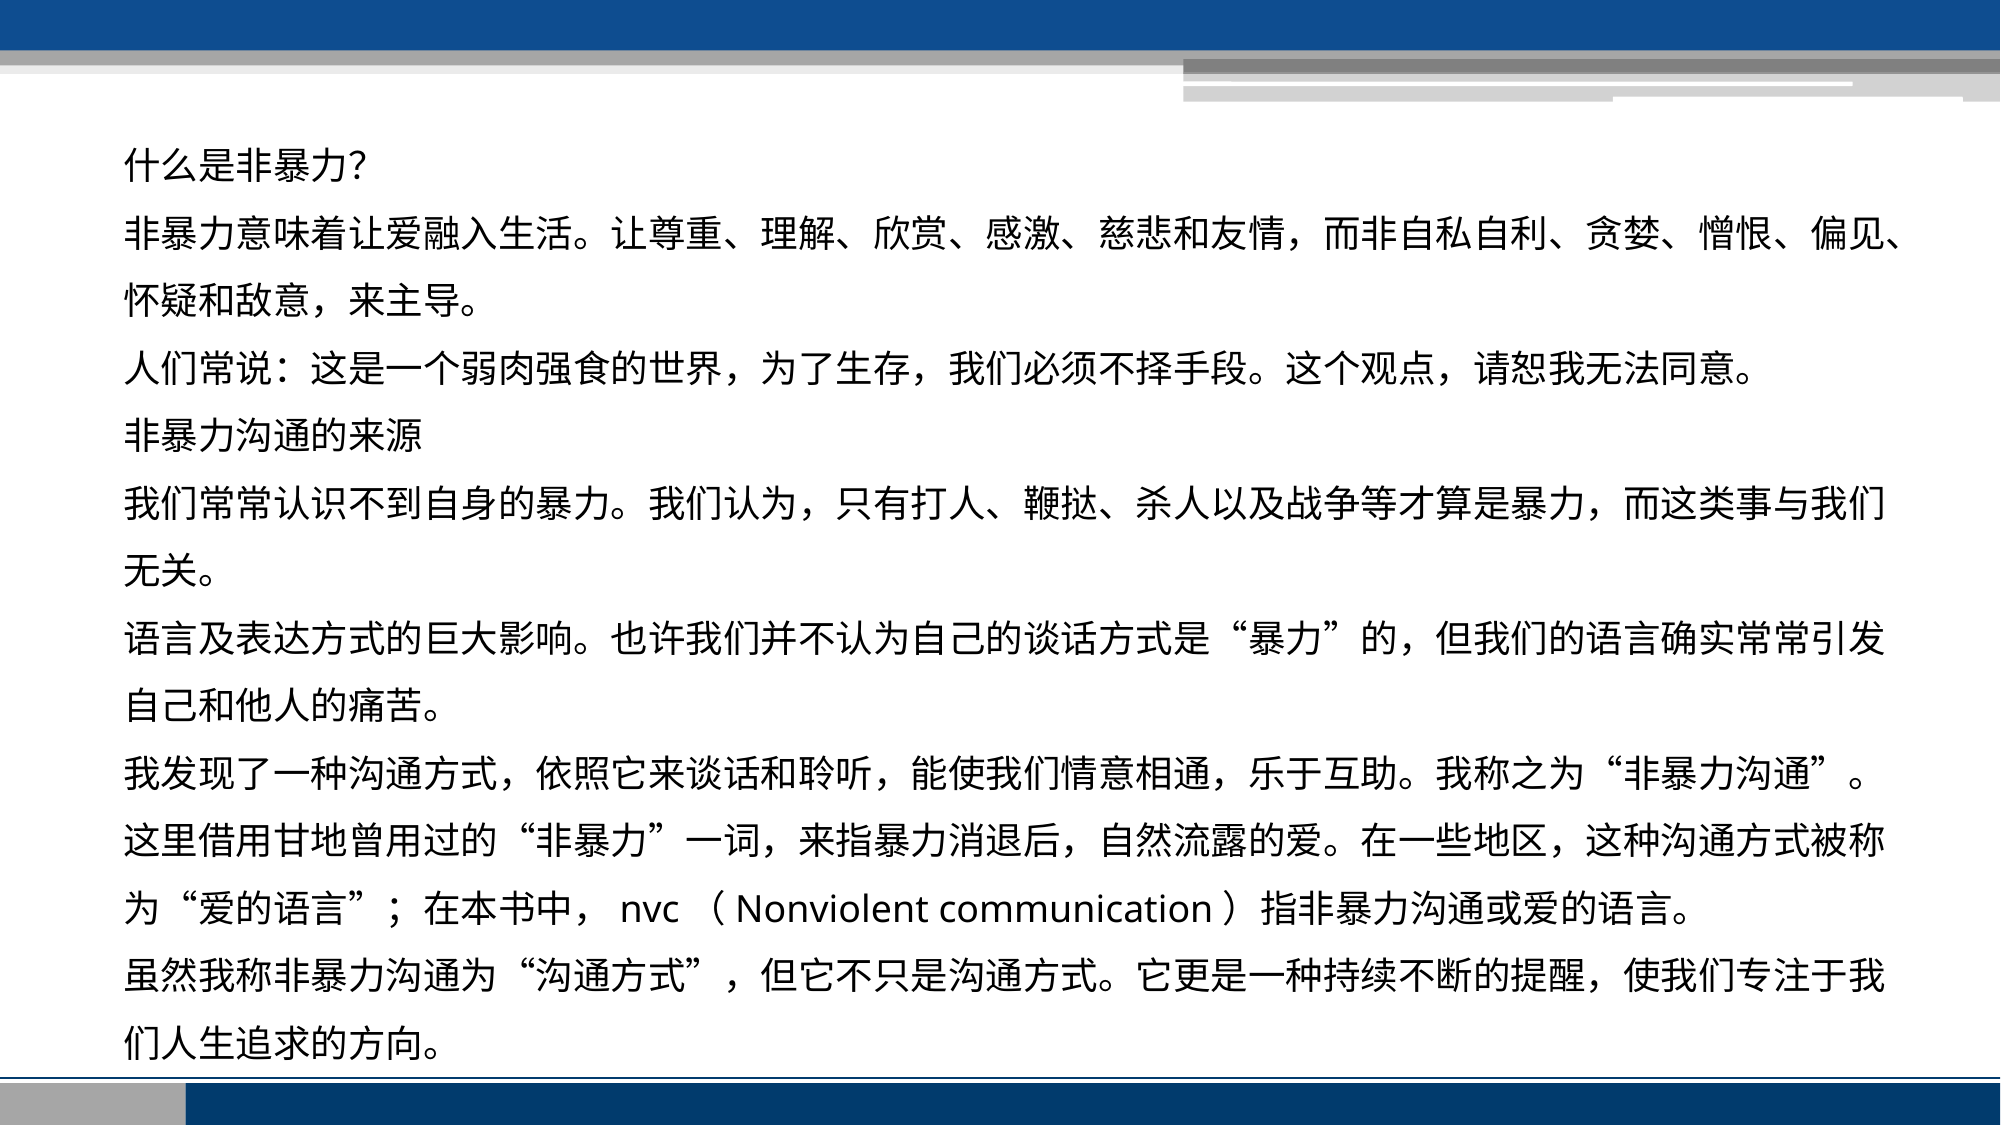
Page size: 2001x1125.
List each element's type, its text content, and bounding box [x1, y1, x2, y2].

text_box 什么是非暴力？ 非暴力意味着让爱融入生活。让尊重、理解、欣赏、感激、慈悲和友情，而非自私自利、贪婪、憎恨、偏见、怀疑和敌意，来主导。 人们常说：这是一个弱肉强食的世界，为了生存，我们必须不择手段。这个观点，请恕我无法同意。 非暴力沟通的来源 我们常常认识不到自身的暴力。我们认为，只有打人、鞭挞、杀人以及战争等才算是暴力，而这类事与我们无关。 语言及表达方式的巨大影响。也许我们并不认为自己的谈话方式是“暴力”的，但我们的语言确实常常引发自己和他人的痛苦。 我发现了一种沟通方式，依照它来谈话和聆听，能使我们情意相通，乐于互助。我称之为“非暴力沟通”。这里借用甘地曾用过的“非暴力”一词，来指暴力消退后，自然流露的爱。在一些地区，这种沟通方式被称为“爱的语言”；在本书中，nvc（Nonviolent communication）指非暴力沟通或爱的语言。 虽然我称非暴力沟通为“沟通方式”，但它不只是沟通方式。它更是一种持续不断的提醒，使我们专注于我们人生追求的方向。 [108, 112, 1919, 1052]
